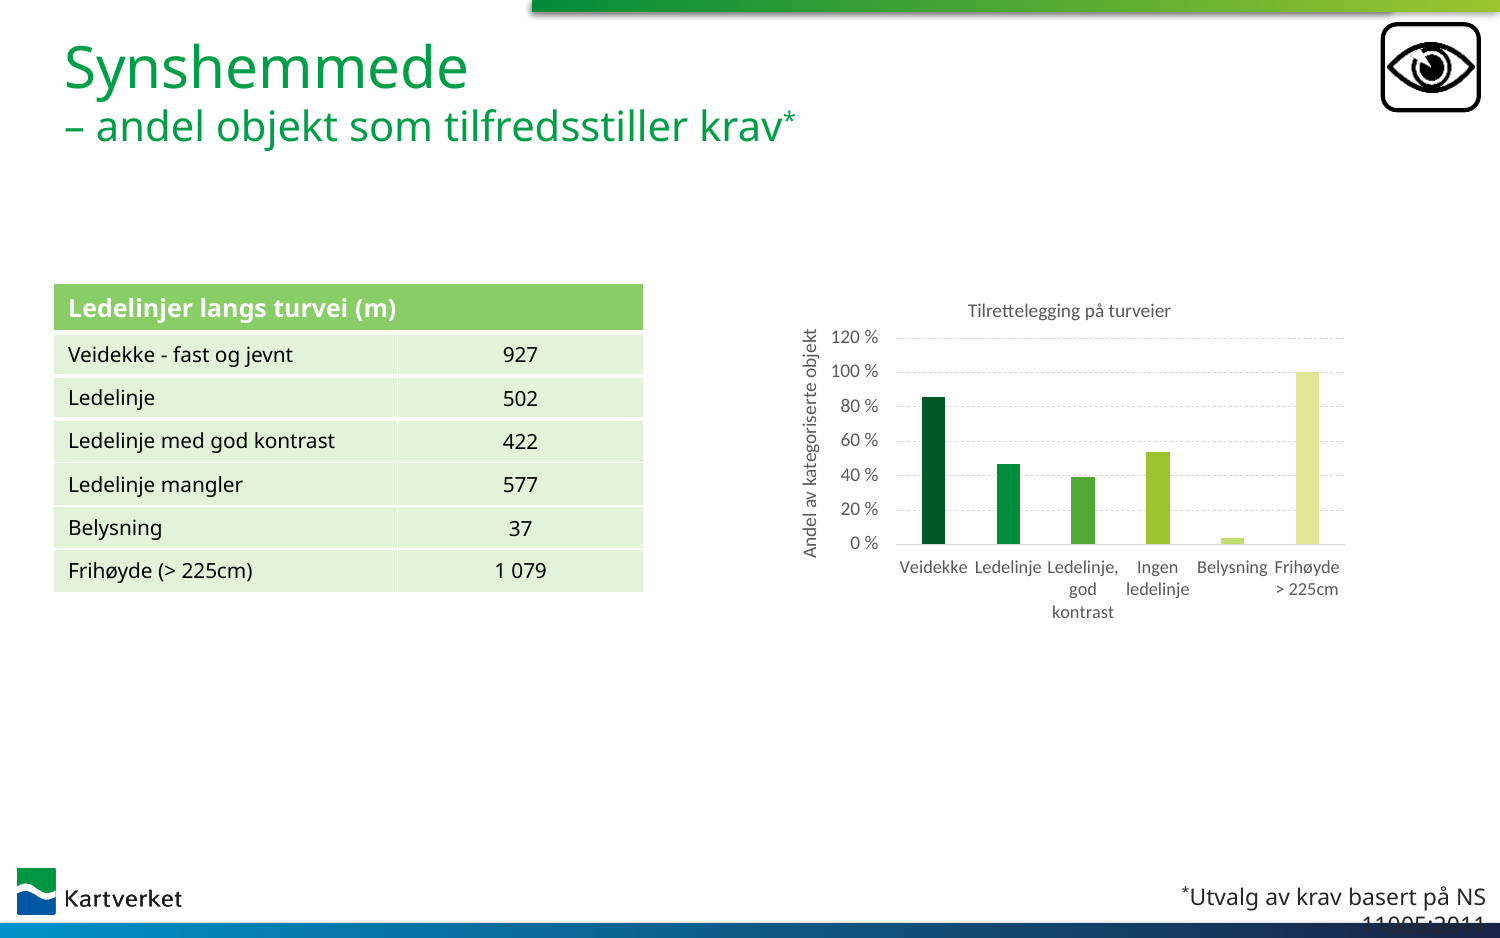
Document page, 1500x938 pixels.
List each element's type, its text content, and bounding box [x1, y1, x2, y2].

table_cell Ledelinje mangler [54, 463, 397, 505]
table_cell Belysning [54, 507, 397, 548]
table_cell 577 [398, 463, 643, 505]
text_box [1382, 24, 1480, 111]
table_cell Frihøyde (> 225cm) [54, 550, 397, 592]
table_cell 422 [398, 421, 643, 462]
table_cell Veidekke - fast og jevnt [54, 335, 397, 374]
table_cell 1 079 [398, 550, 643, 592]
picture [791, 291, 1348, 630]
table_cell 502 [398, 378, 643, 417]
text_box *Utvalg av krav basert på NS 11005:2011 [1068, 873, 1500, 938]
table_cell 927 [398, 335, 643, 374]
table_cell Ledelinje [54, 378, 397, 417]
table_cell 37 [398, 507, 643, 548]
table_cell Ledelinje med god kontrast [54, 421, 397, 462]
table_header Ledelinjer langs turvei (m) [54, 284, 643, 330]
text_box Synshemmede – andel objekt som tilfredsstiller krav* [49, 24, 1431, 158]
